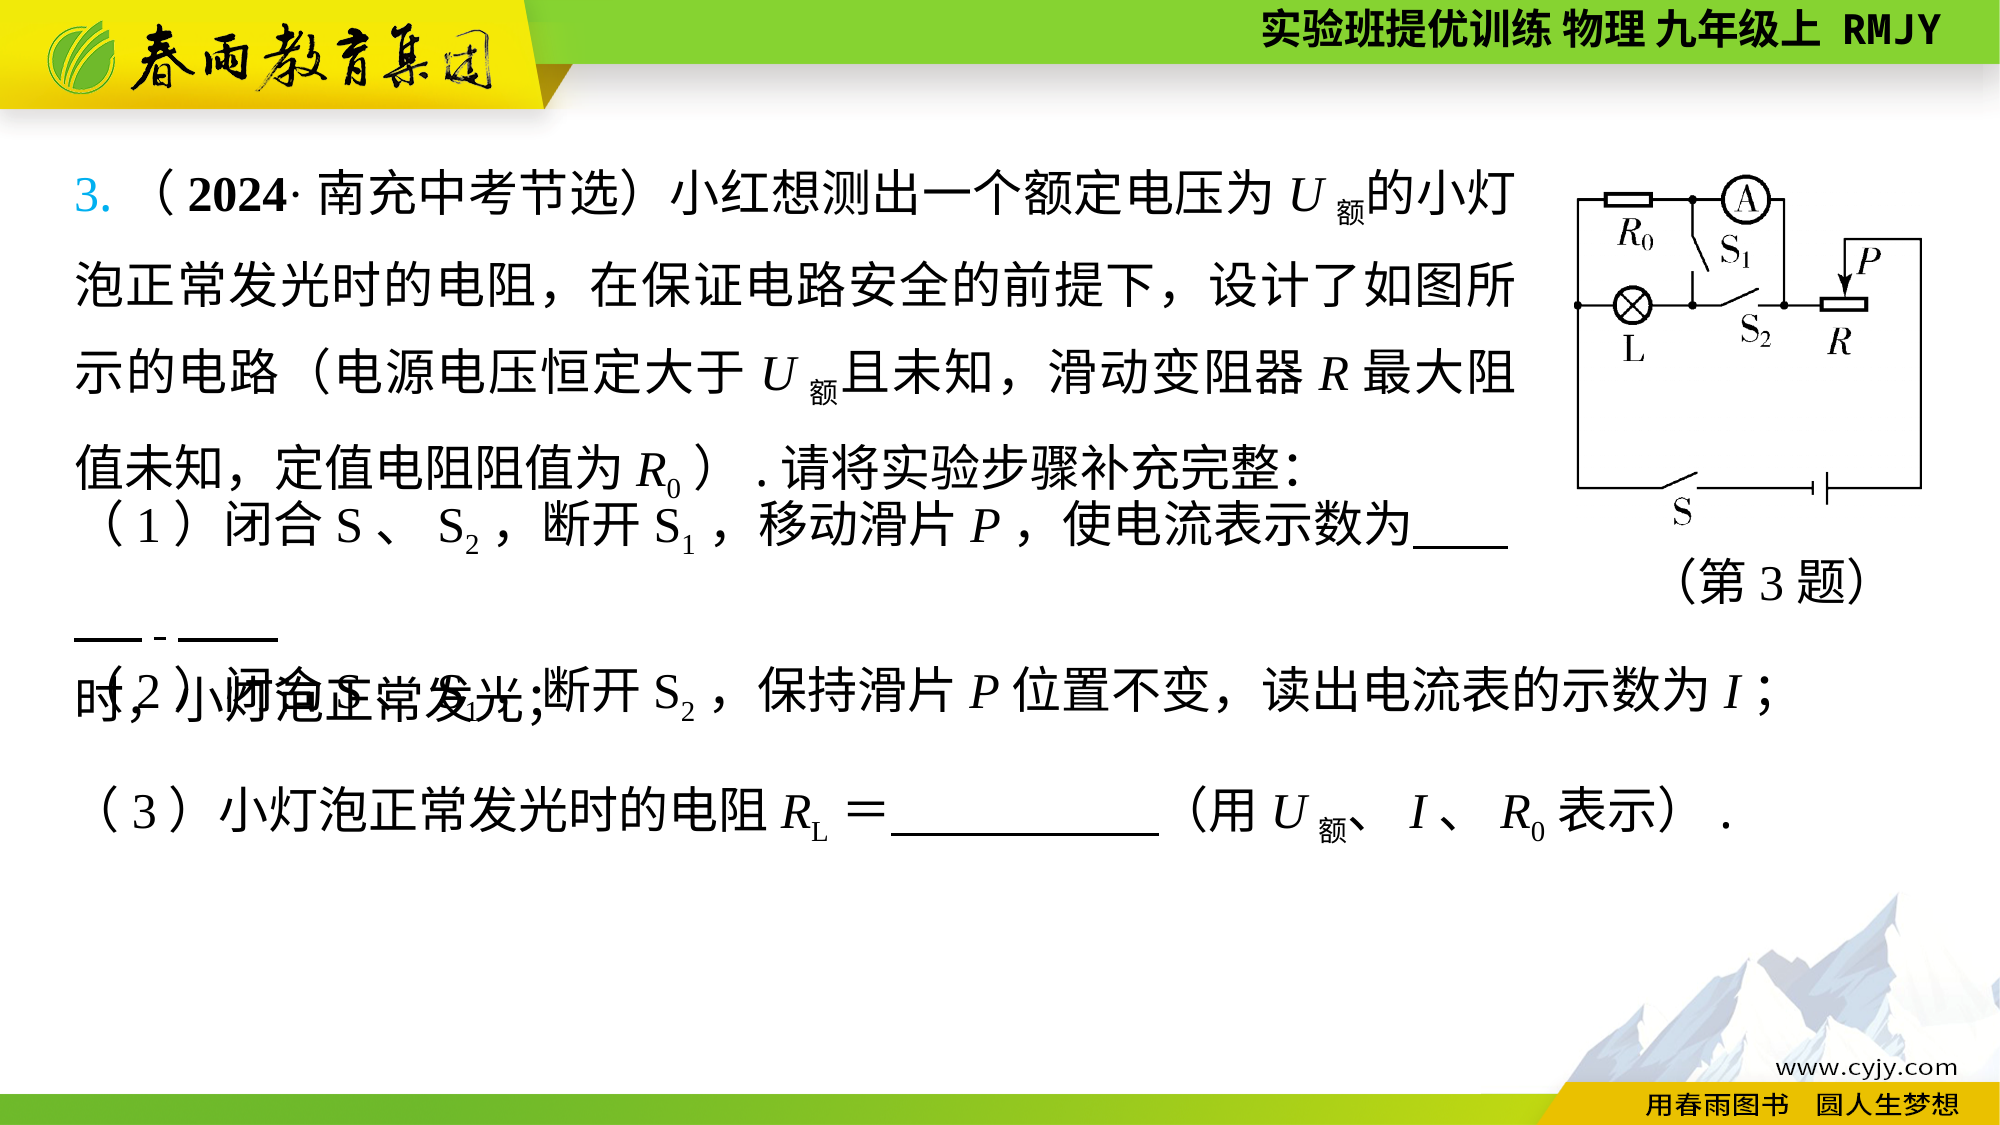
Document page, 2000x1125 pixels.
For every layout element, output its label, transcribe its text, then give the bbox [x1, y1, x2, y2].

text_box （1）闭合S、S2，断开S1，移动滑片P，使电流表示数为 . 时，小灯泡正常发光； [59, 457, 1524, 617]
text_box （1）闭合S、S2，断开S1，移动滑片P，使电流表示数为 . 时，小灯泡正常发光； [59, 712, 1524, 736]
text_box （第3题） [1632, 544, 1911, 617]
text_box 3.（2024·南充中考节选）小红想测出一个额定电压为U额的小灯泡正常发光时的电阻，在保证电路安全的前提下，设计了如图所示的电路（电源电压恒定大于U额且未知，滑动变阻器R最大阻值未知，定值电阻阻值为R0）.请将实验步骤补充完整： [59, 126, 1532, 457]
list （2）闭合S、S1，断开S2，保持滑片P位置不变，读出电流表的示数为I； [59, 617, 1944, 712]
text_box （3）小灯泡正常发光时的电阻RL＝ （用U额、I、R0表示）. [54, 737, 1939, 855]
picture [0, 0, 2000, 1125]
